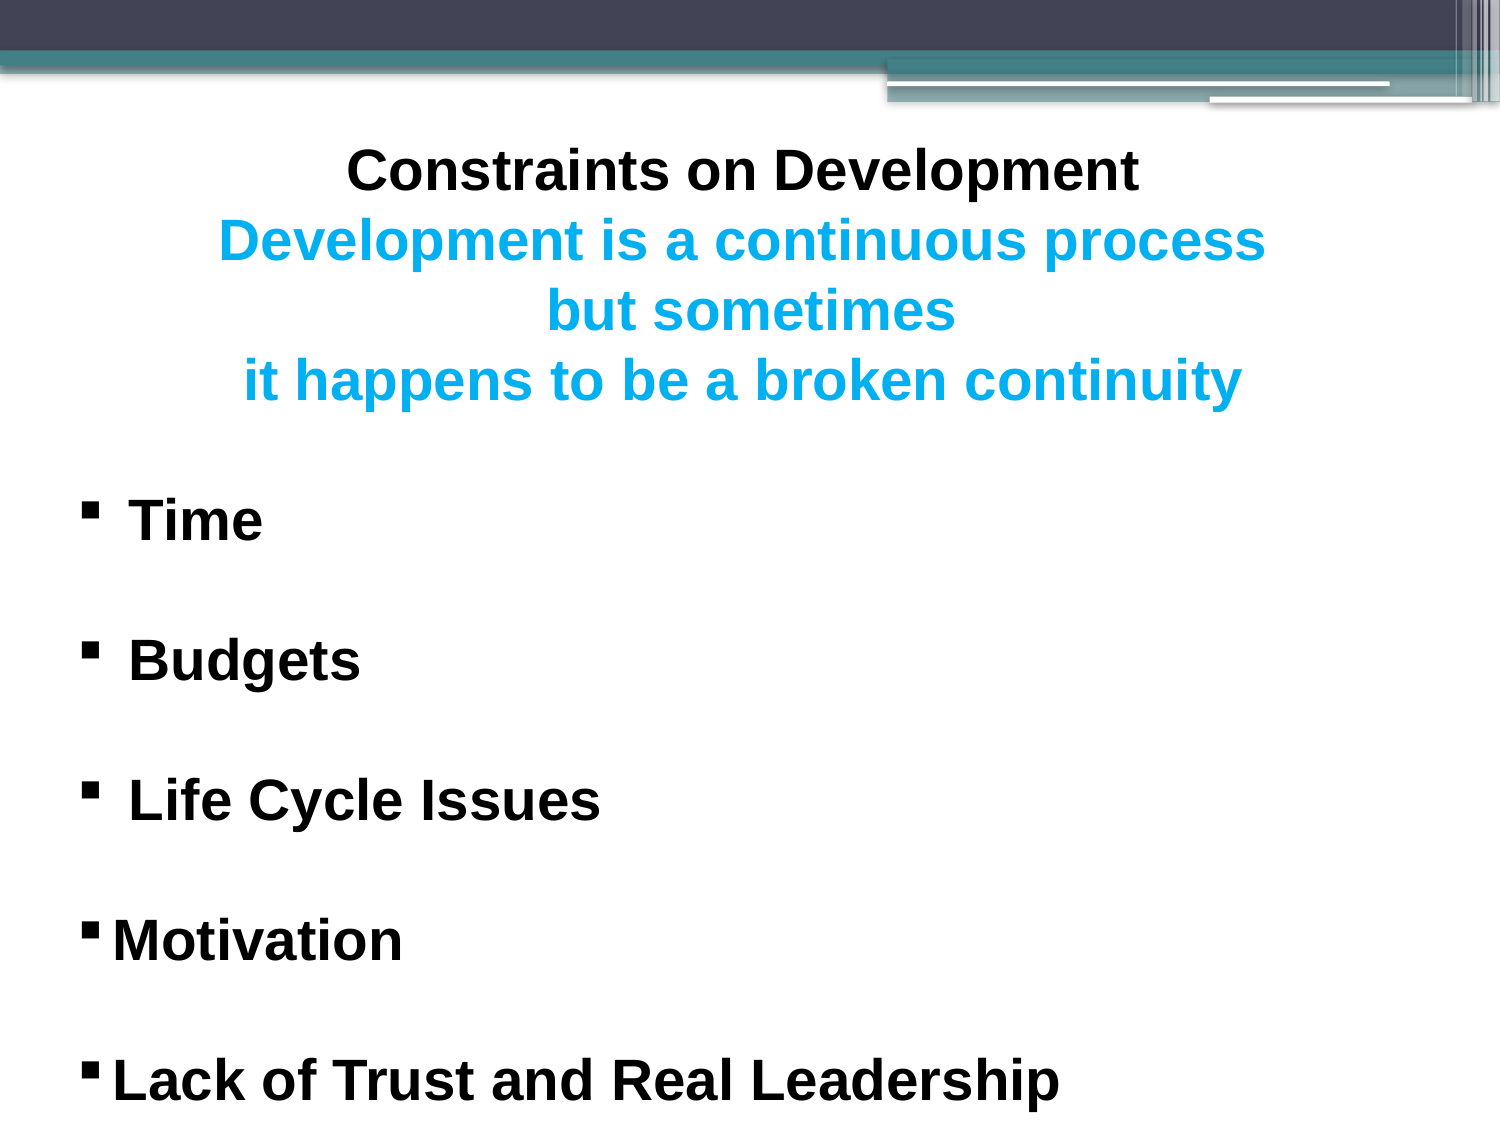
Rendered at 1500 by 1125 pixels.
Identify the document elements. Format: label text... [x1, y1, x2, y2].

text_box Constraints on Development Development is a continuous process but sometimes it happens to be a broken continuity Time Budgets Life Cycle Issues Motivation Lack of Trust and Real Leadership [62, 125, 1425, 1125]
